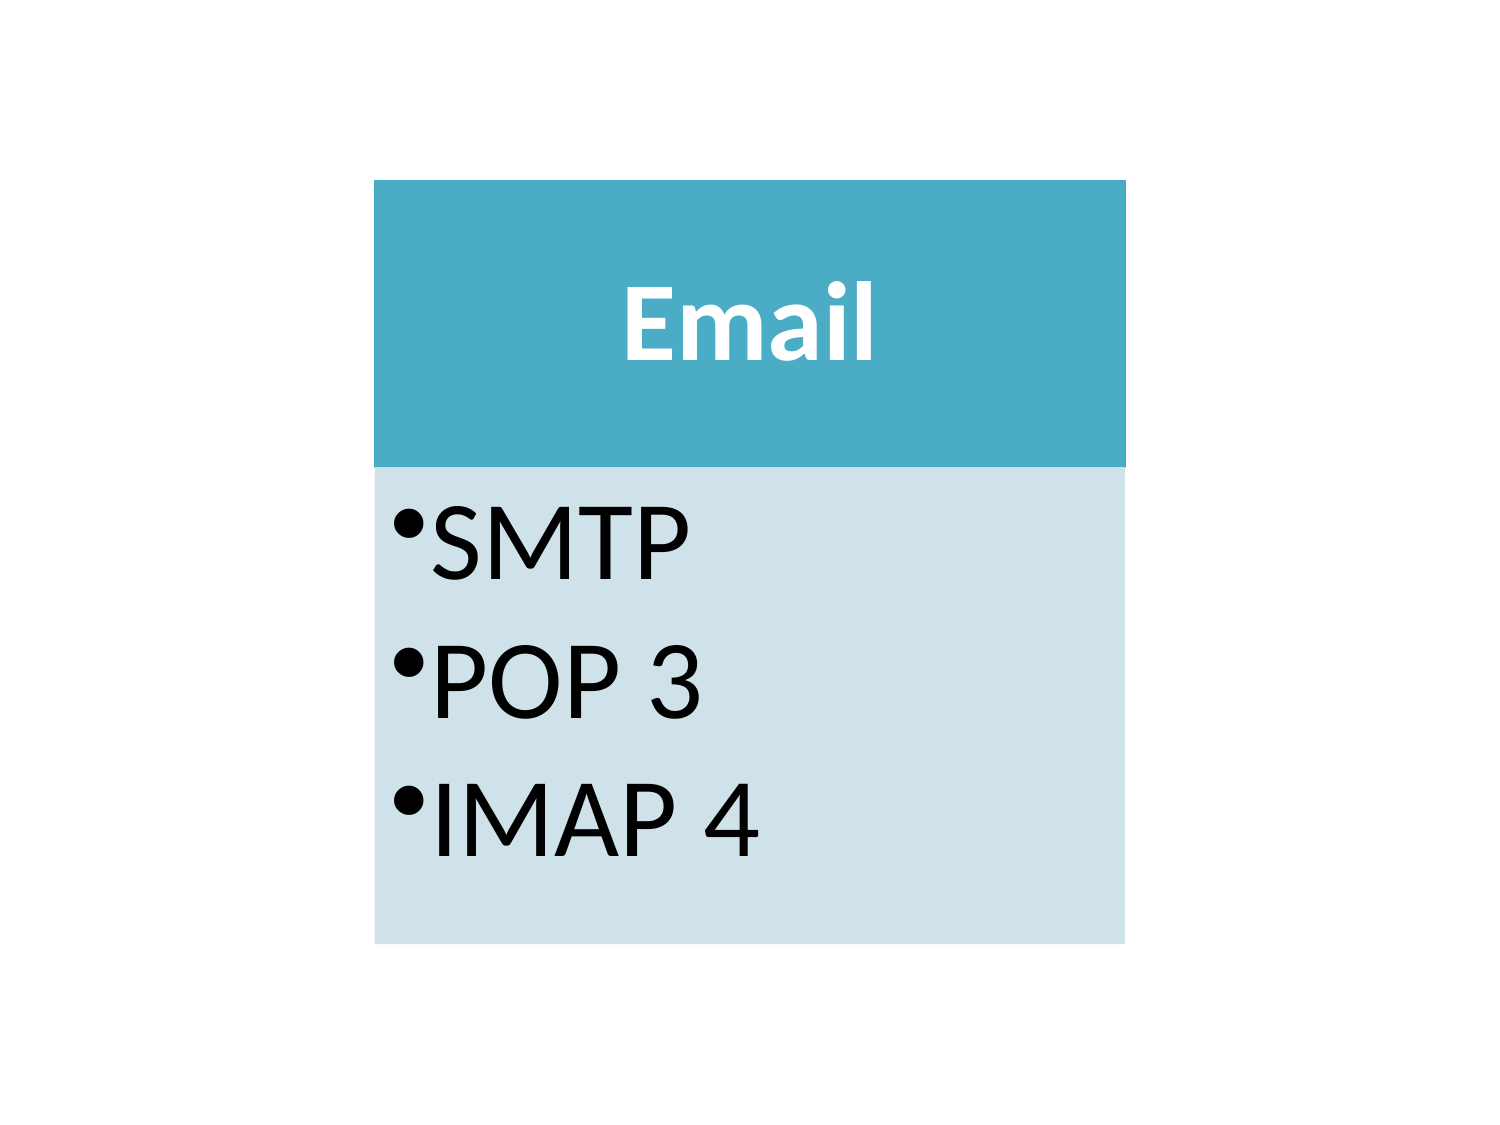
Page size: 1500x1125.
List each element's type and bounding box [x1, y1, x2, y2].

text_box [374, 180, 1126, 945]
